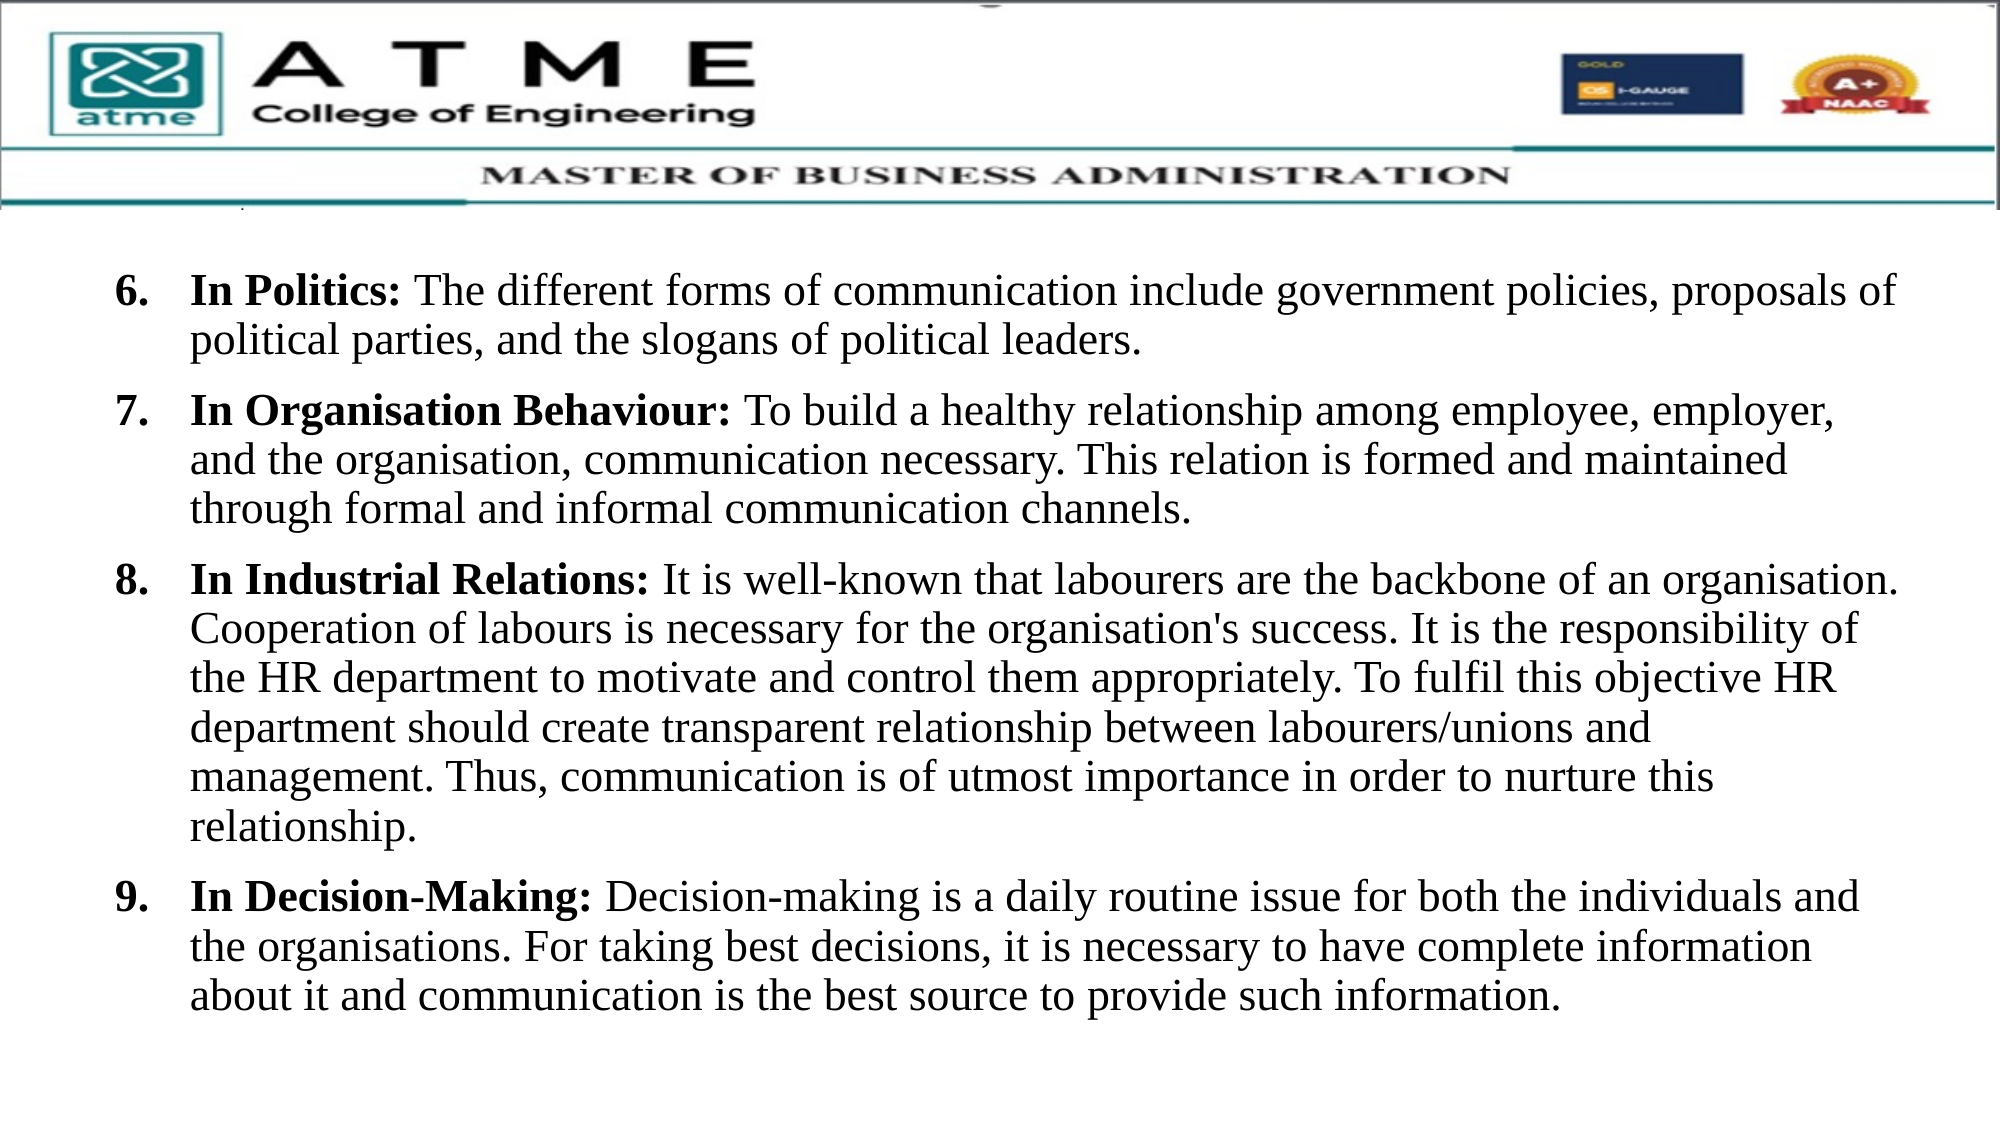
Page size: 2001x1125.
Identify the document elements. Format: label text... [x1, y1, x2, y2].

picture [0, 0, 2000, 210]
list In Politics: The different forms of communication include government policies, proposals of political parties, and the slogans of political leaders. In Organisation Behaviour: To build a healthy relationship among employee, employer, and the organisation, communication necessary. This relation is formed and maintained through formal and informal communication channels. In Industrial Relations: It is well-known that labourers are the backbone of an organisation. Cooperation of labours is necessary for the organisation's success. It is the responsibility of the HR department to motivate and control them appropriately. To fulfil this objective HR department should create transparent relationship between labourers/unions and management. Thus, communication is of utmost importance in order to nurture this relationship. In Decision-Making: Decision-making is a daily routine issue for both the individuals and the organisations. For taking best decisions, it is necessary to have complete information about it and communication is the best source to provide such information. [99, 258, 1917, 1059]
